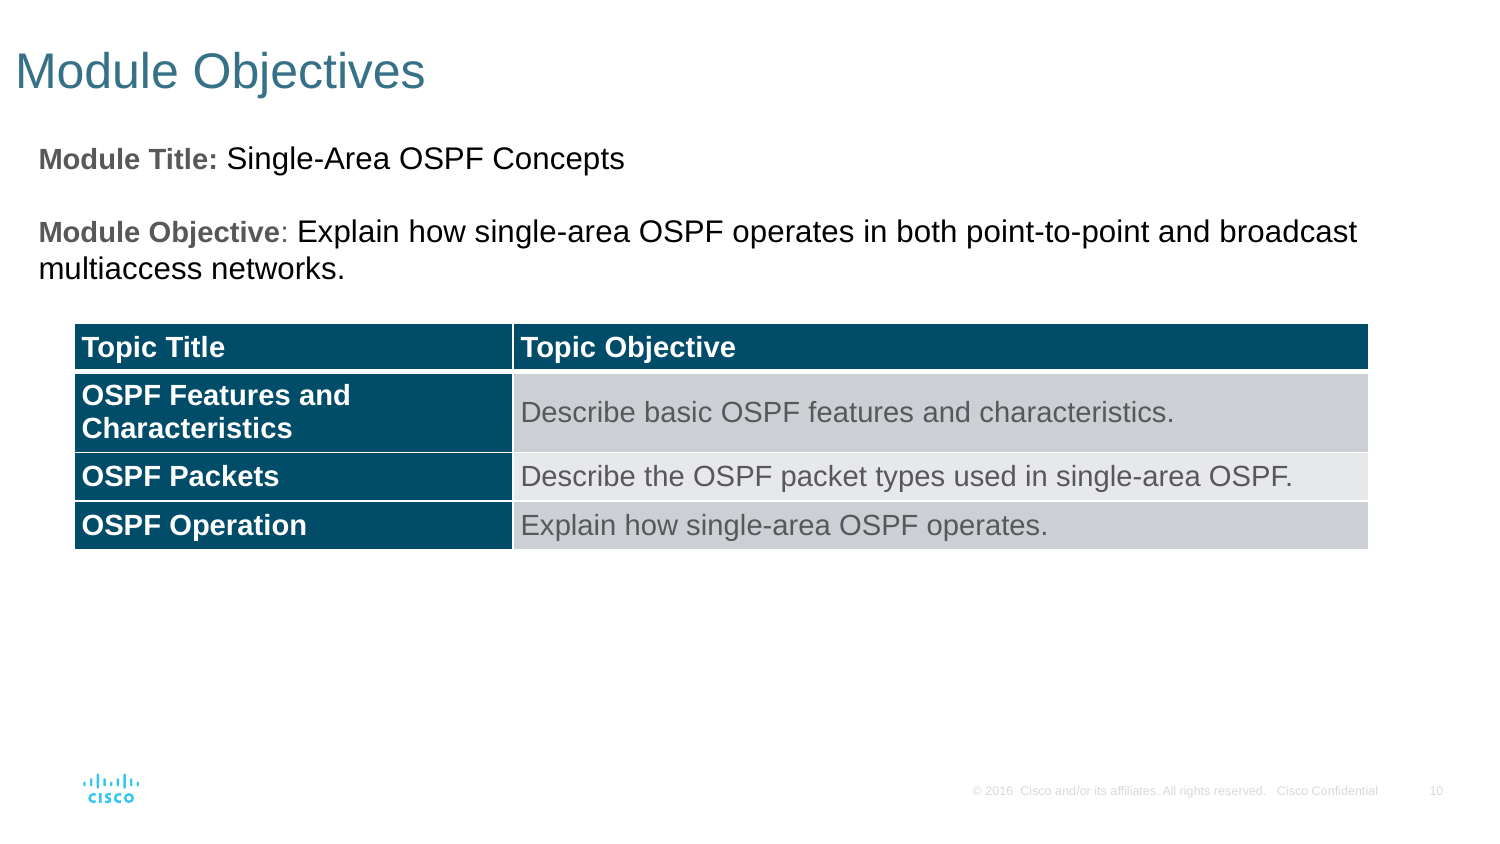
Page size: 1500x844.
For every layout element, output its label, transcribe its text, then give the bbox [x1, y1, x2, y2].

table_cell Describe the OSPF packet types used in single-area OSPF. [514, 453, 1368, 500]
title Module Objectives [0, 6, 1500, 131]
table_cell Explain how single-area OSPF operates. [514, 502, 1368, 549]
table_header Topic Title [75, 324, 512, 369]
table_cell Describe basic OSPF features and characteristics. [514, 374, 1368, 452]
table_cell OSPF Packets [75, 453, 512, 500]
table_cell OSPF Operation [75, 502, 512, 549]
table_header Topic Objective [514, 324, 1368, 369]
table_cell OSPF Features and Characteristics [75, 374, 512, 452]
list Module Title: Single-Area OSPF Concepts Module Objective: Explain how single-area OSPF operates in both point-to-point and broadcast multiaccess networks. [23, 131, 1476, 256]
